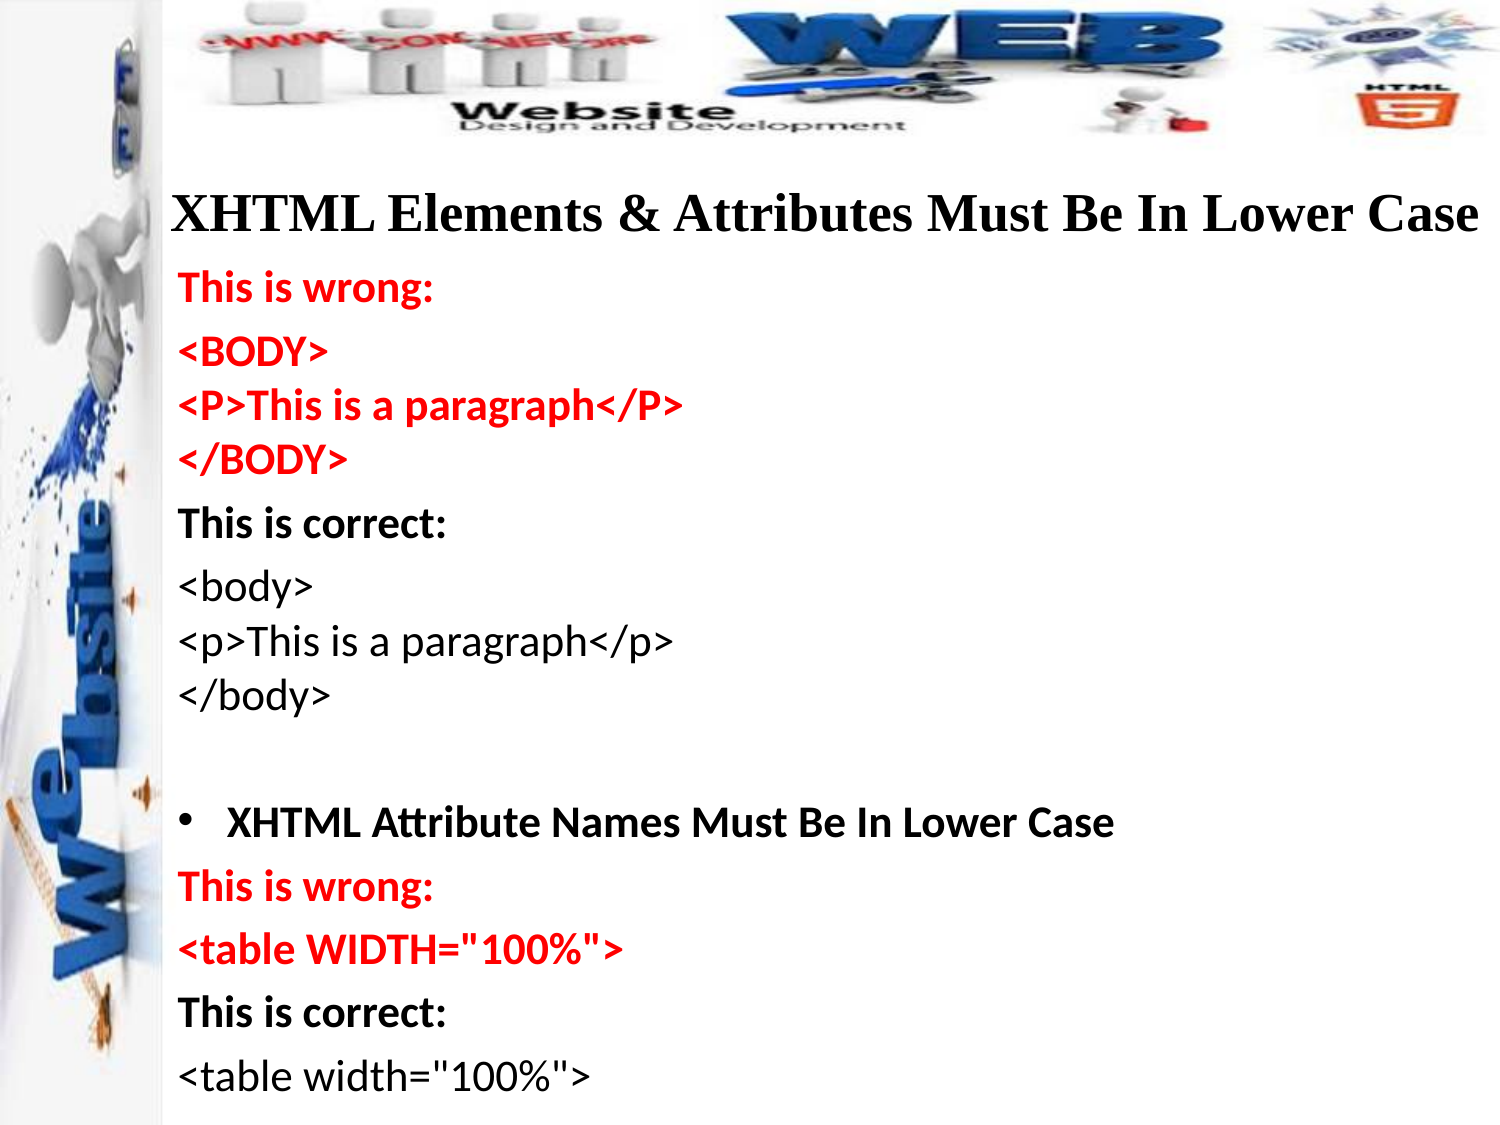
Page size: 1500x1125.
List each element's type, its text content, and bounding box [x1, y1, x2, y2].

title XHTML Elements & Attributes Must Be In Lower Case [150, 137, 1500, 363]
picture [0, 0, 1500, 1125]
list This is wrong: <BODY> <P>This is a paragraph</P> </BODY> This is correct: <body> <p>This is a paragraph</p> </body> XHTML Attribute Names Must Be In Lower Case This is wrong: <table WIDTH="100%"> This is correct: <table width="100%"> [162, 249, 1500, 1113]
